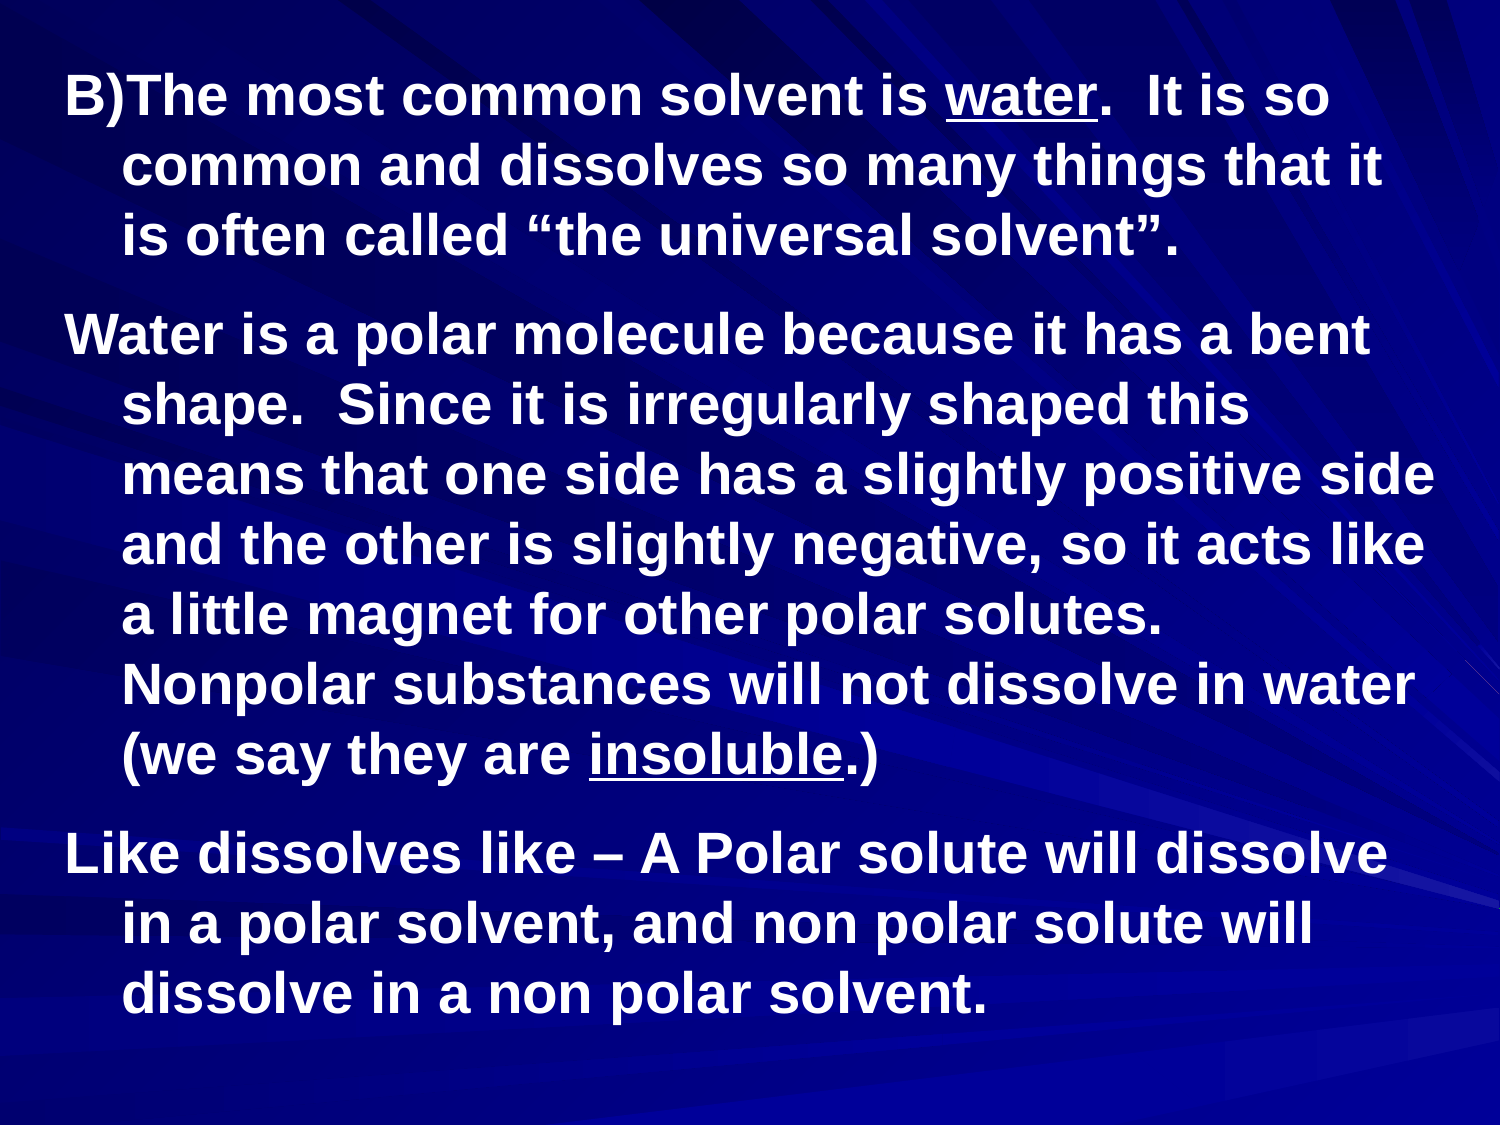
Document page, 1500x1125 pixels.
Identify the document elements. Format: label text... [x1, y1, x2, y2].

text_box The most common solvent is water. It is so common and dissolves so many things that it is often called “the universal solvent”. Water is a polar molecule because it has a bent shape. Since it is irregularly shaped this means that one side has a slightly positive side and the other is slightly negative, so it acts like a little magnet for other polar solutes. Nonpolar substances will not dissolve in water (we say they are insoluble.) Like dissolves like – A Polar solute will dissolve in a polar solvent, and non polar solute will dissolve in a non polar solvent. [49, 50, 1463, 1033]
